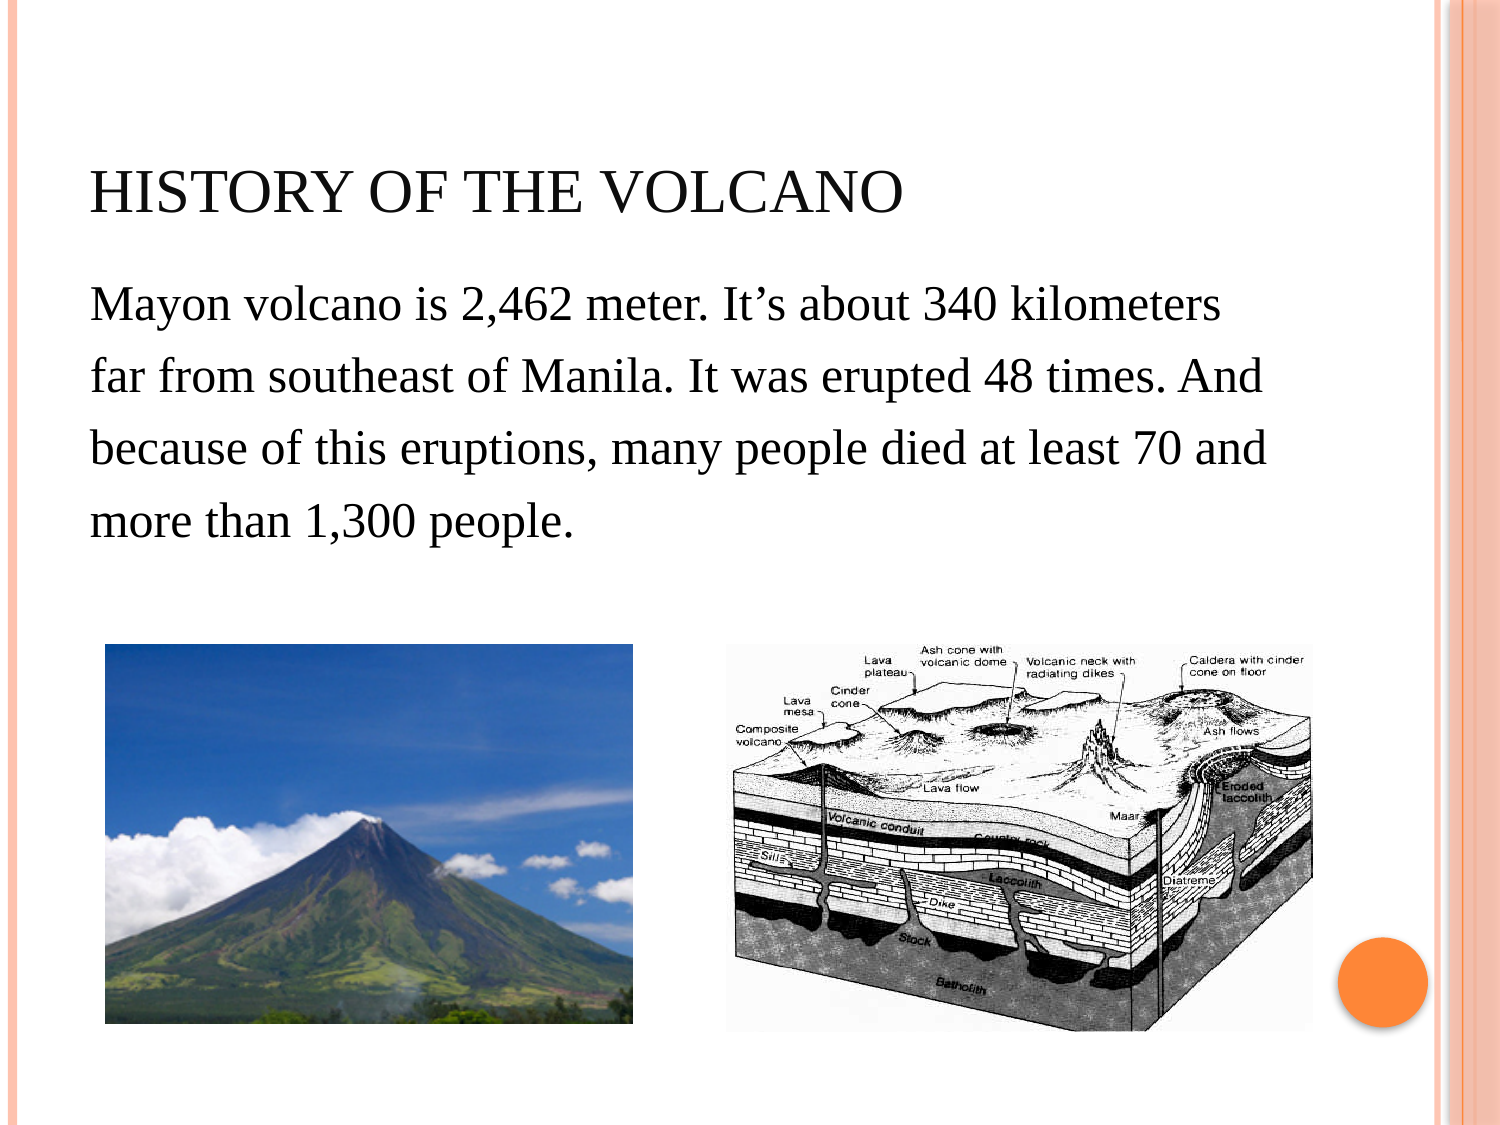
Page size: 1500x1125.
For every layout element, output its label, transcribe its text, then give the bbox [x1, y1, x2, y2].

picture [104, 643, 634, 1024]
picture [725, 643, 1313, 1032]
list Mayon volcano is 2,462 meter. It’s about 340 kilometers far from southeast of Manila. It was erupted 48 times. And because of this eruptions, many people died at least 70 and more than 1,300 people. [75, 262, 1300, 645]
title History of the volcano [75, 45, 1300, 233]
